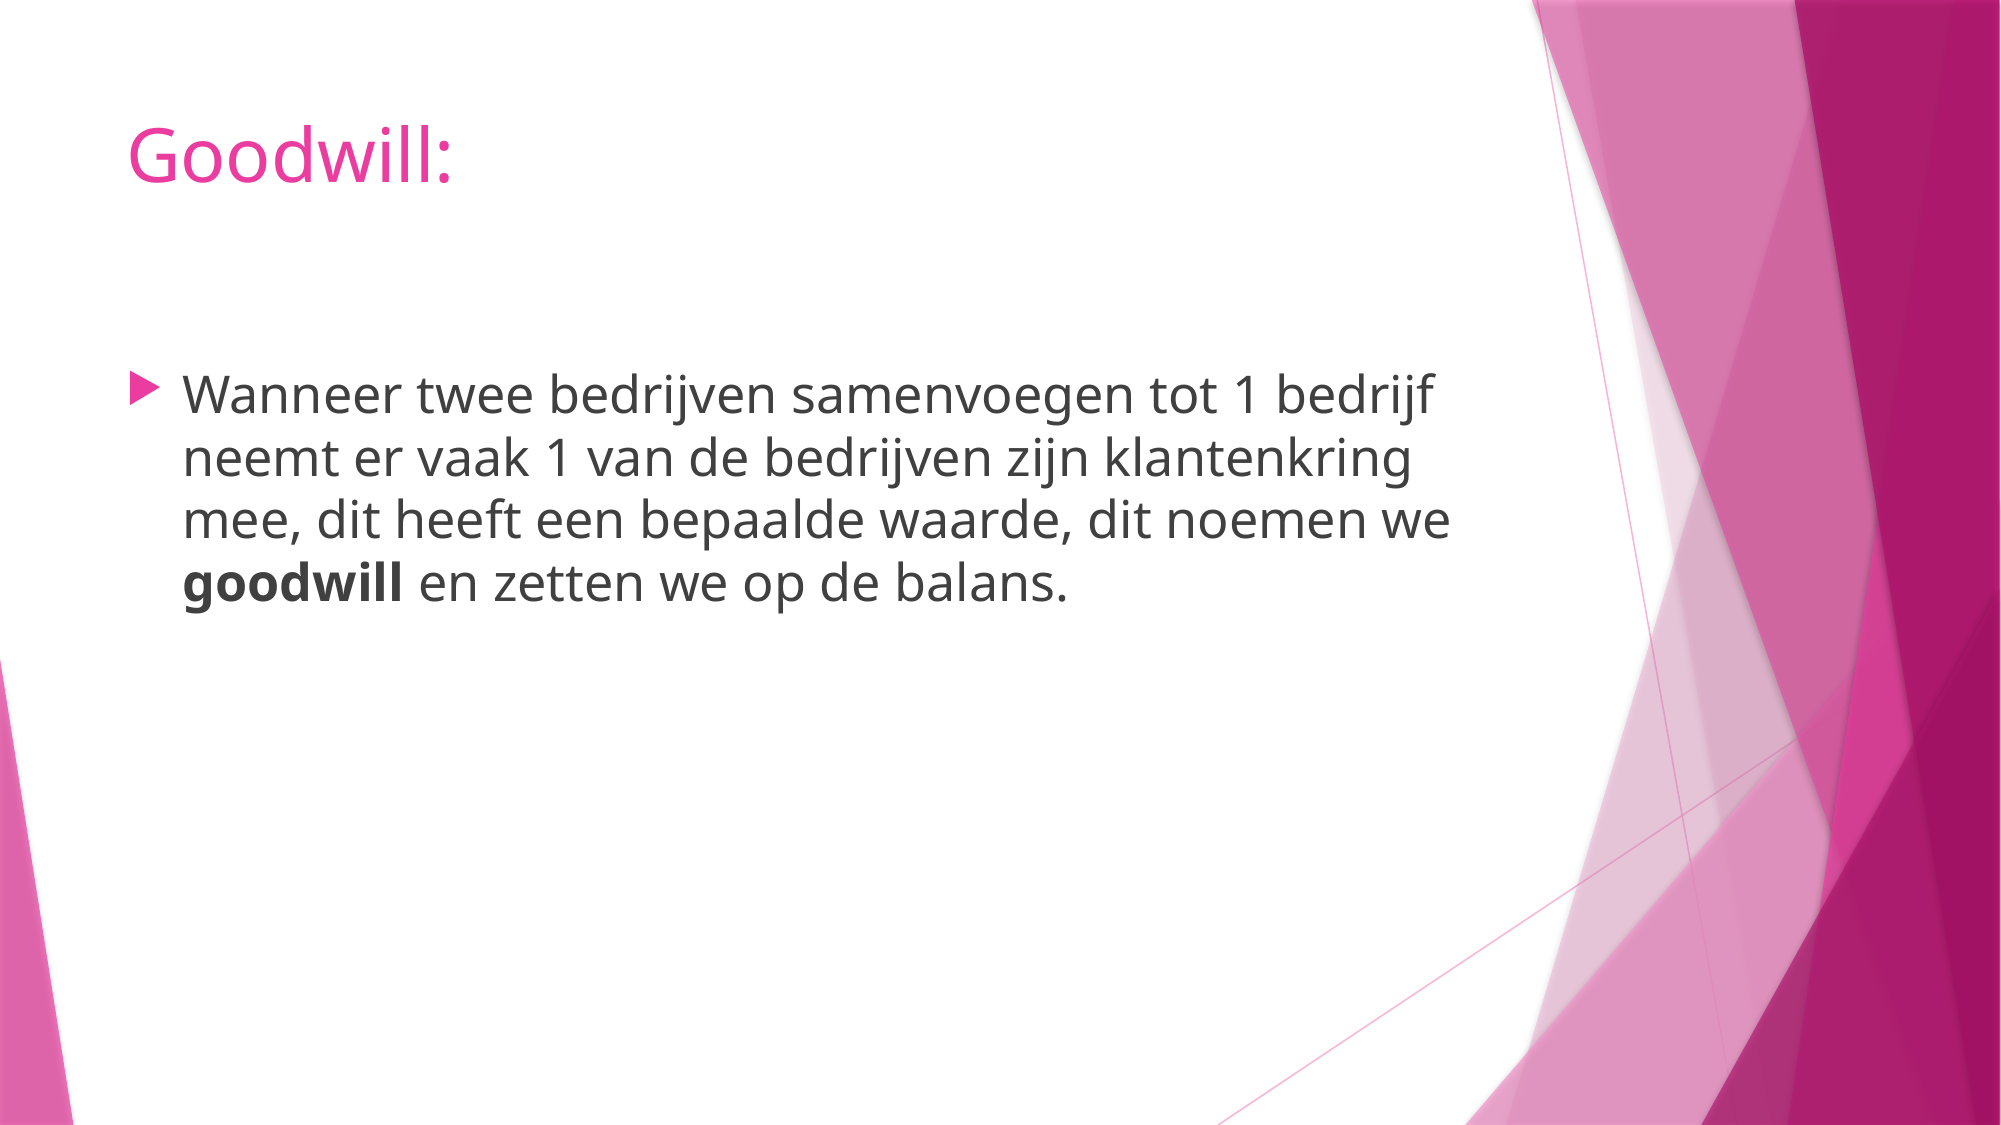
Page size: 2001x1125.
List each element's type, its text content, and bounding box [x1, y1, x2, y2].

title Goodwill: [111, 99, 1522, 317]
list Wanneer twee bedrijven samenvoegen tot 1 bedrijf neemt er vaak 1 van de bedrijven zijn klantenkring mee, dit heeft een bepaalde waarde, dit noemen we goodwill en zetten we op de balans. [111, 354, 1522, 992]
